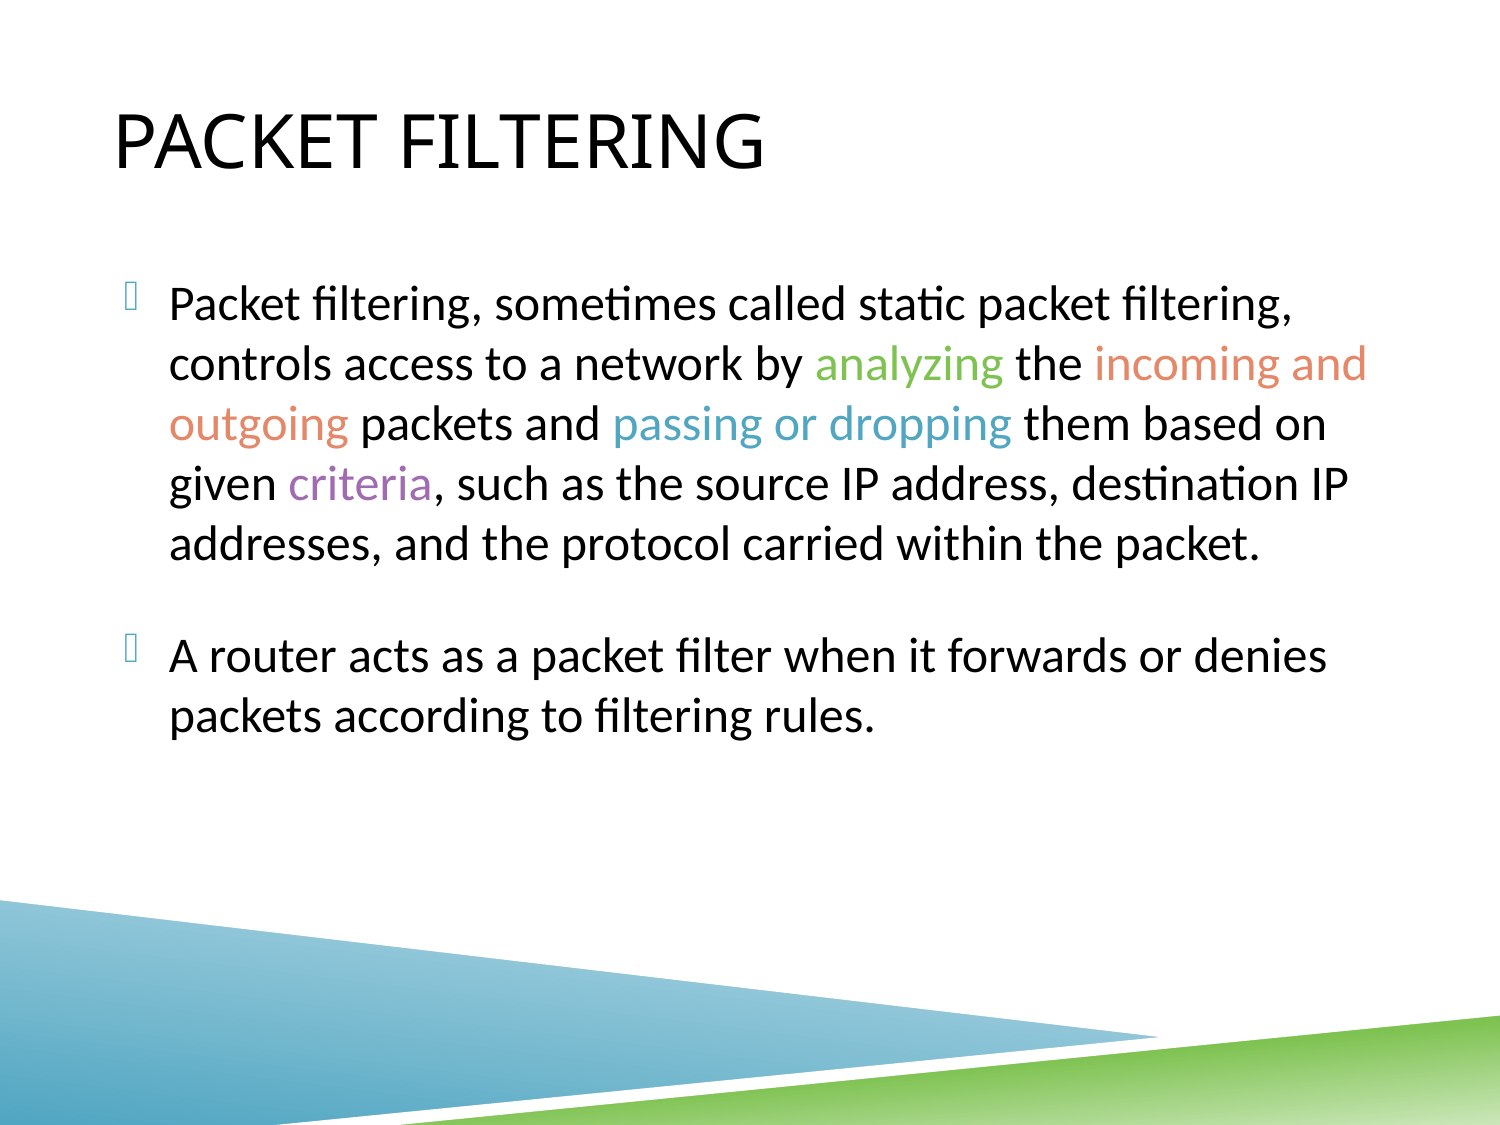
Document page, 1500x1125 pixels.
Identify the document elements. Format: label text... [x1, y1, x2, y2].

list Packet filtering, sometimes called static packet filtering, controls access to a network by analyzing the incoming and outgoing packets and passing or dropping them based on given criteria, such as the source IP address, destination IP addresses, and the protocol carried within the packet. A router acts as a packet filter when it forwards or denies packets according to filtering rules. [112, 262, 1388, 875]
title Packet Filtering [112, 45, 1388, 233]
